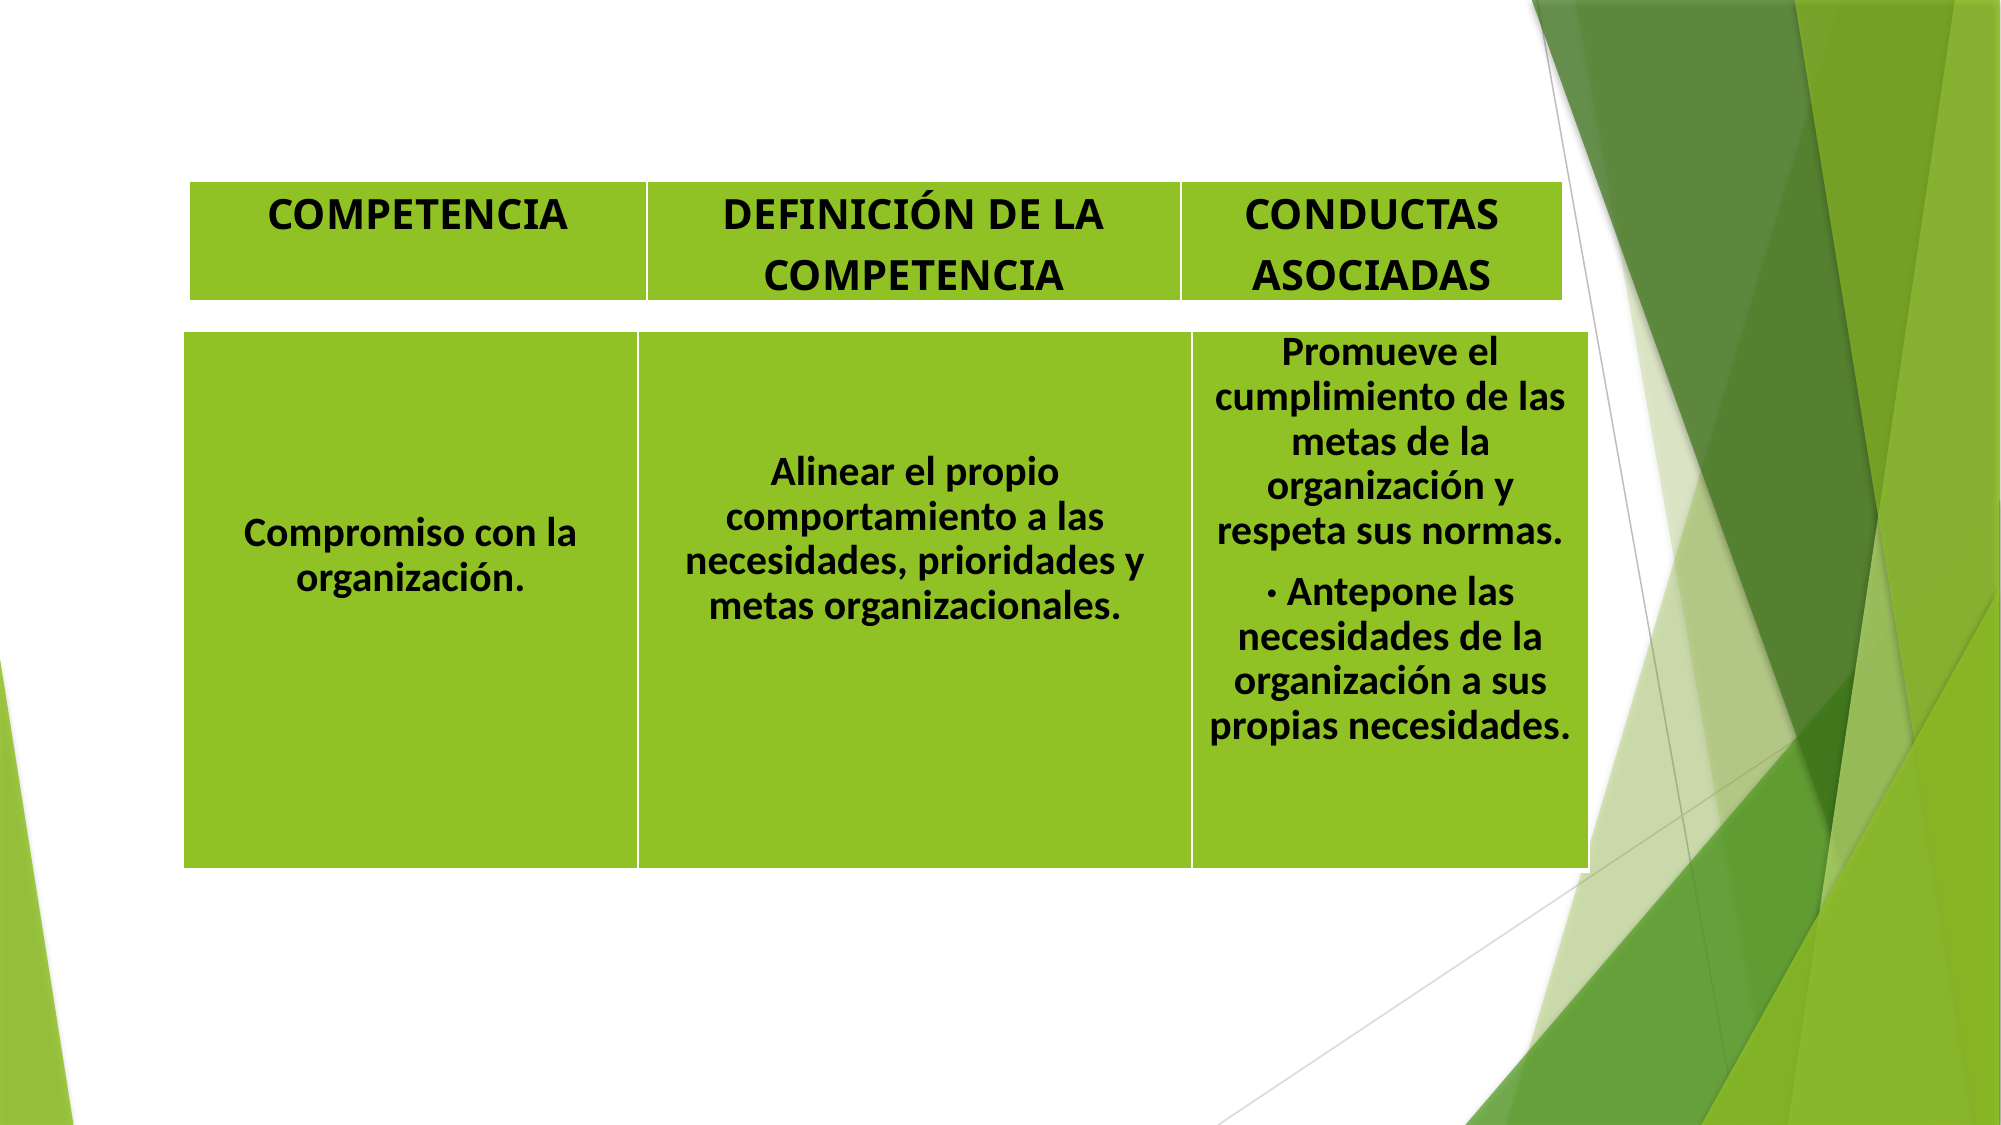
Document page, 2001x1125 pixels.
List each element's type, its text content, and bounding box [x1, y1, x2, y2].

table_header CONDUCTAS ASOCIADAS [1182, 182, 1562, 300]
table_header Compromiso con la organización. [184, 332, 637, 868]
table_header COMPETENCIA [190, 182, 646, 300]
table_header Promueve el cumplimiento de las metas de la organización y respeta sus normas. · Antepone las necesidades de la organización a sus propias necesidades. [1193, 332, 1588, 868]
title [111, 99, 1522, 317]
table_header DEFINICIÓN DE LA COMPETENCIA [648, 182, 1180, 300]
table_header Alinear el propio comportamiento a las necesidades, prioridades y metas organizacionales. [639, 332, 1191, 868]
